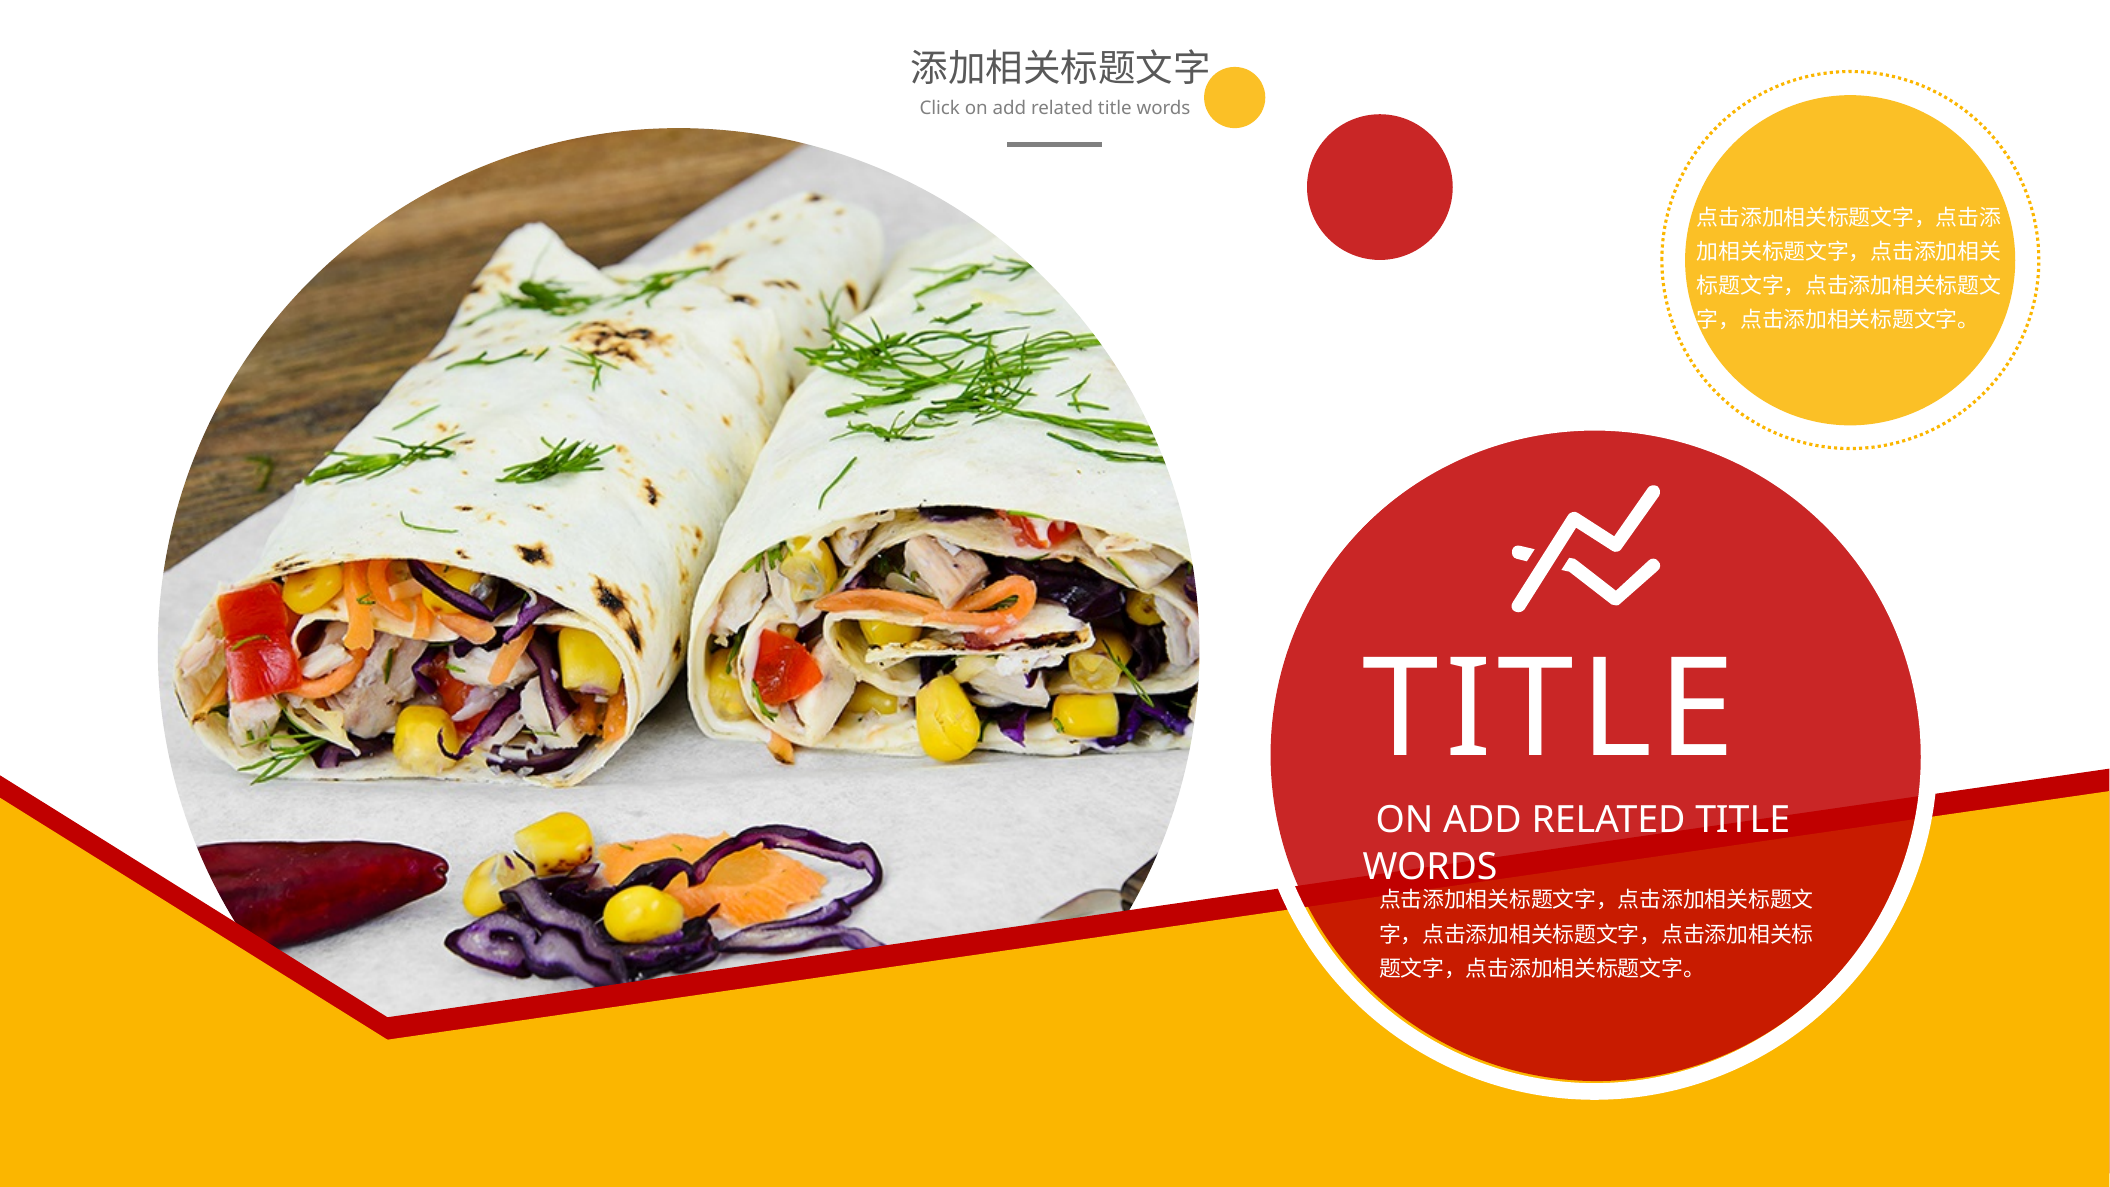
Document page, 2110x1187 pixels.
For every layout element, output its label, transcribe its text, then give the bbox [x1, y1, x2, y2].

text_box [1687, 356, 1752, 422]
text_box 添加相关标题文字 [877, 37, 1245, 95]
text_box Click on add related title words [877, 89, 1232, 124]
text_box [1307, 114, 1453, 260]
text_box [1219, 68, 1266, 129]
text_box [0, 768, 1259, 790]
text_box [157, 128, 1200, 768]
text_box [1259, 422, 1930, 1092]
text_box [1687, 135, 1708, 164]
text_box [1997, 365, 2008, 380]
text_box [0, 790, 2110, 1187]
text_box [1362, 640, 1923, 979]
text_box [1661, 71, 2039, 431]
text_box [1930, 768, 2110, 790]
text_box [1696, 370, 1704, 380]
